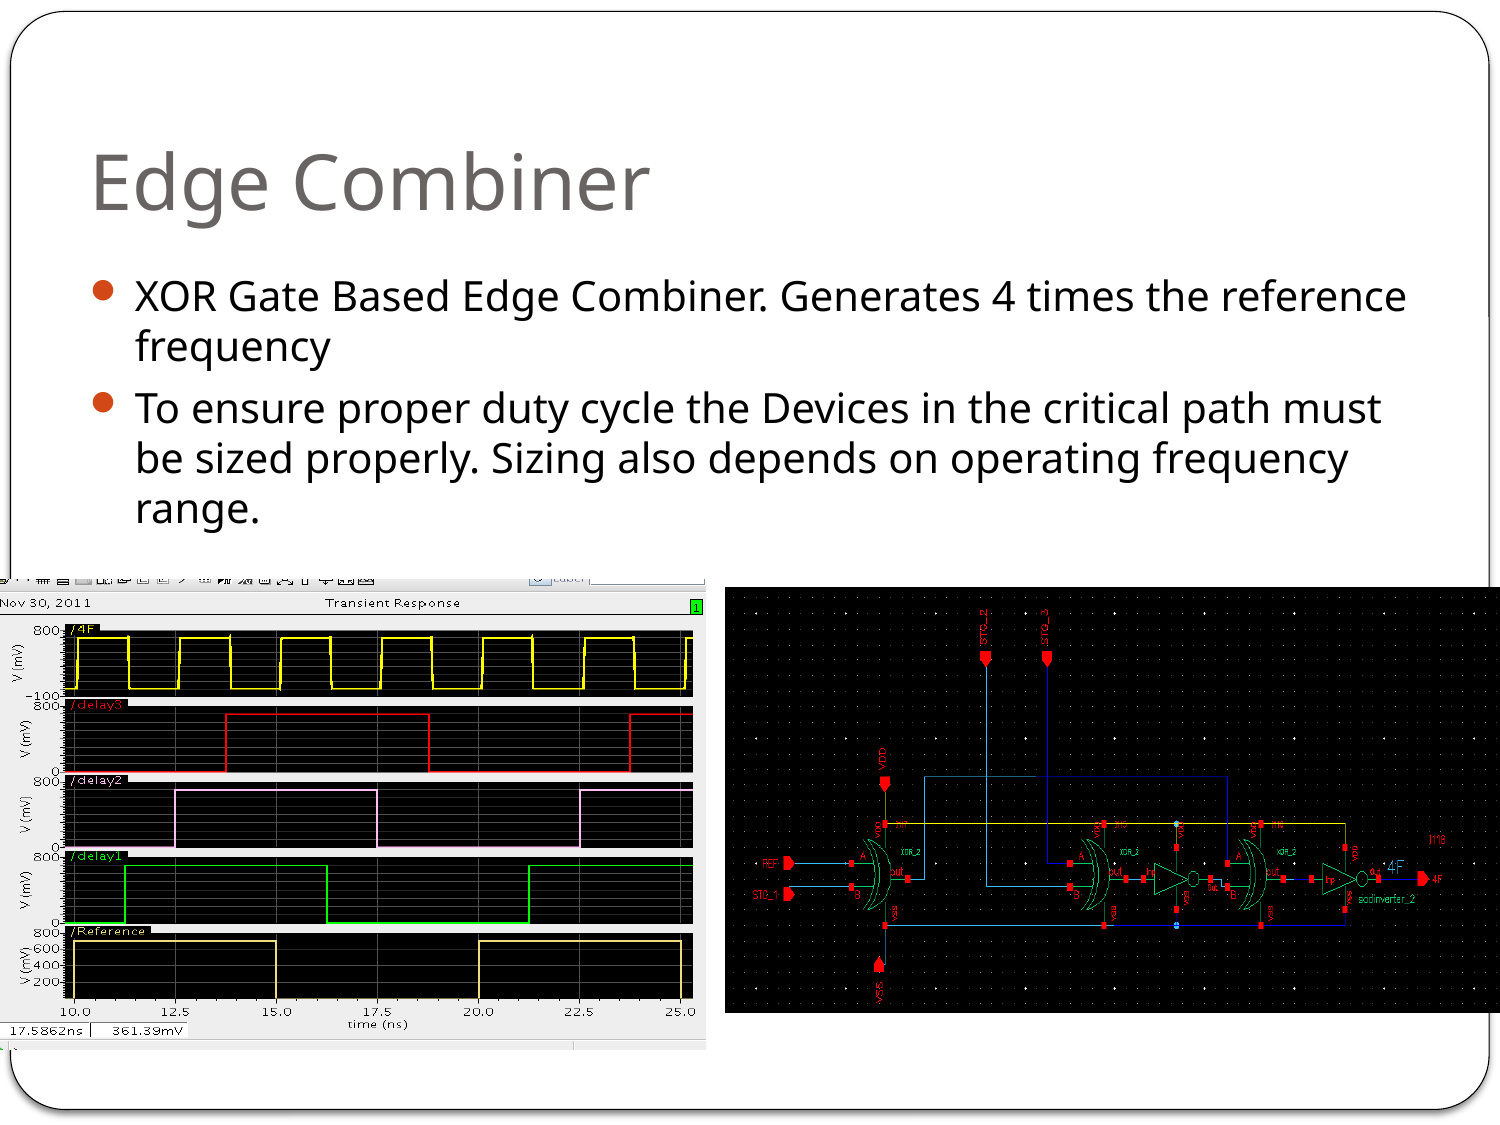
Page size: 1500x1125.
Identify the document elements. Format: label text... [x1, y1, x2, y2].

picture [724, 587, 1500, 1013]
picture [0, 579, 707, 1051]
title Edge Combiner [75, 125, 1425, 241]
list XOR Gate Based Edge Combiner. Generates 4 times the reference frequency To ensure proper duty cycle the Devices in the critical path must be sized properly. Sizing also depends on operating frequency range. [75, 262, 1425, 425]
